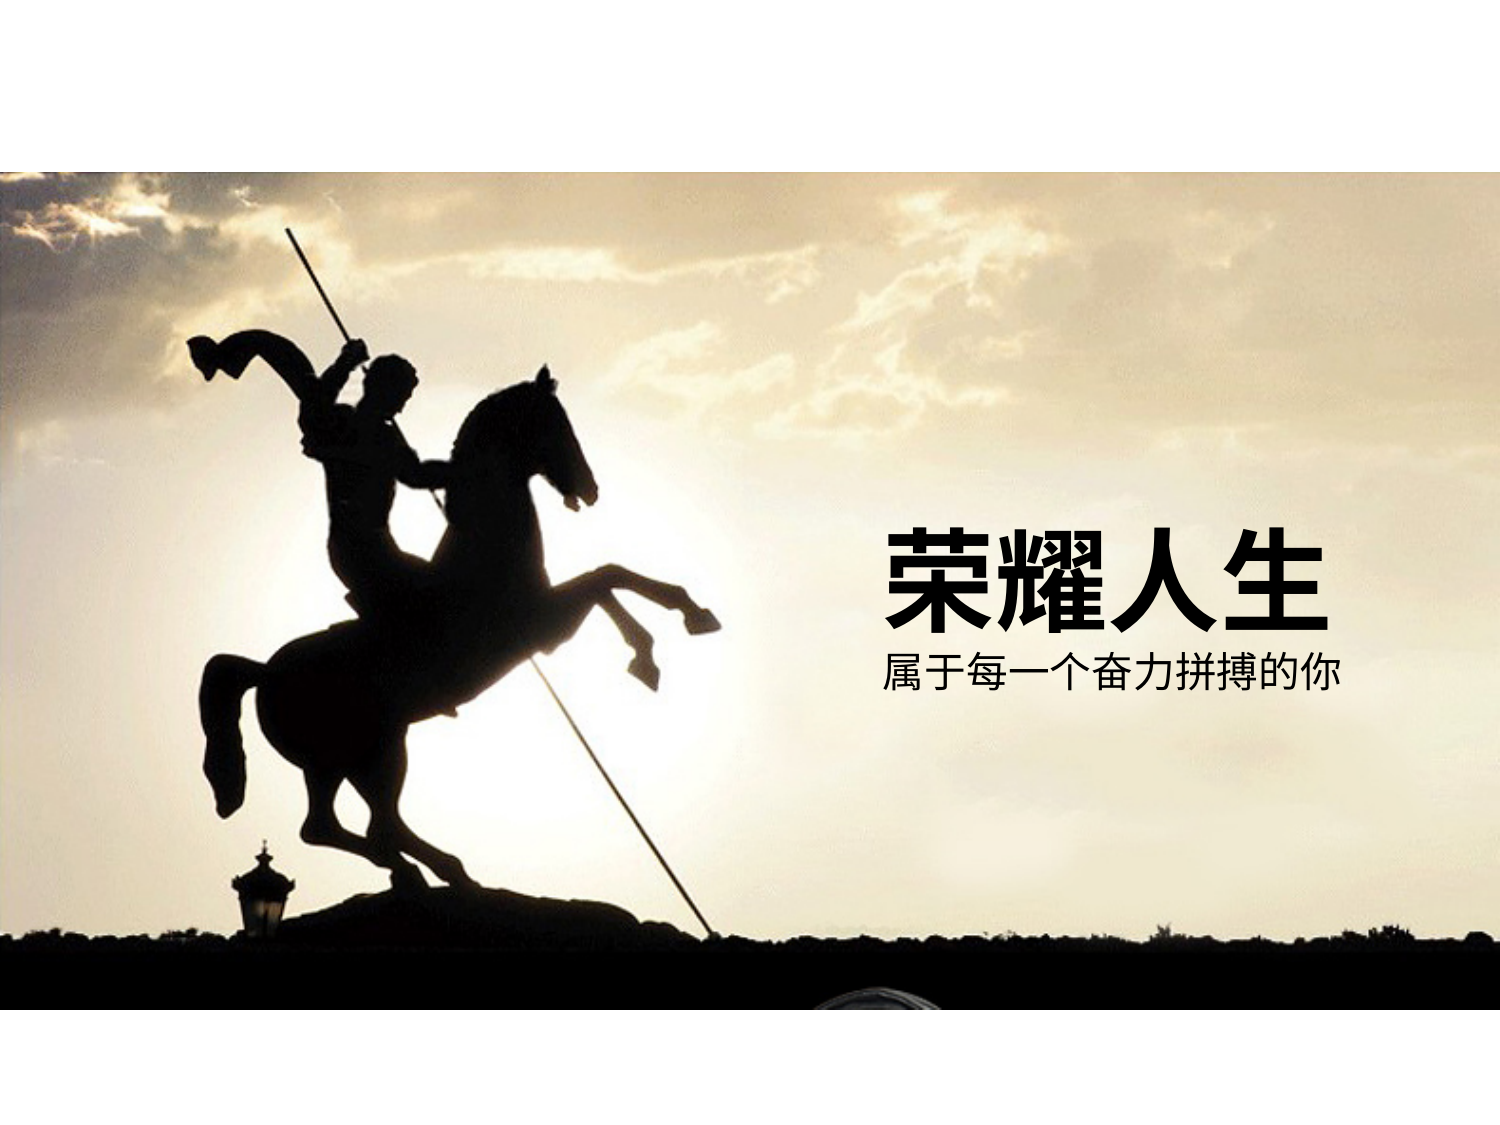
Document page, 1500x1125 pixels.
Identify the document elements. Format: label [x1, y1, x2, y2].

picture [0, 172, 1500, 1011]
